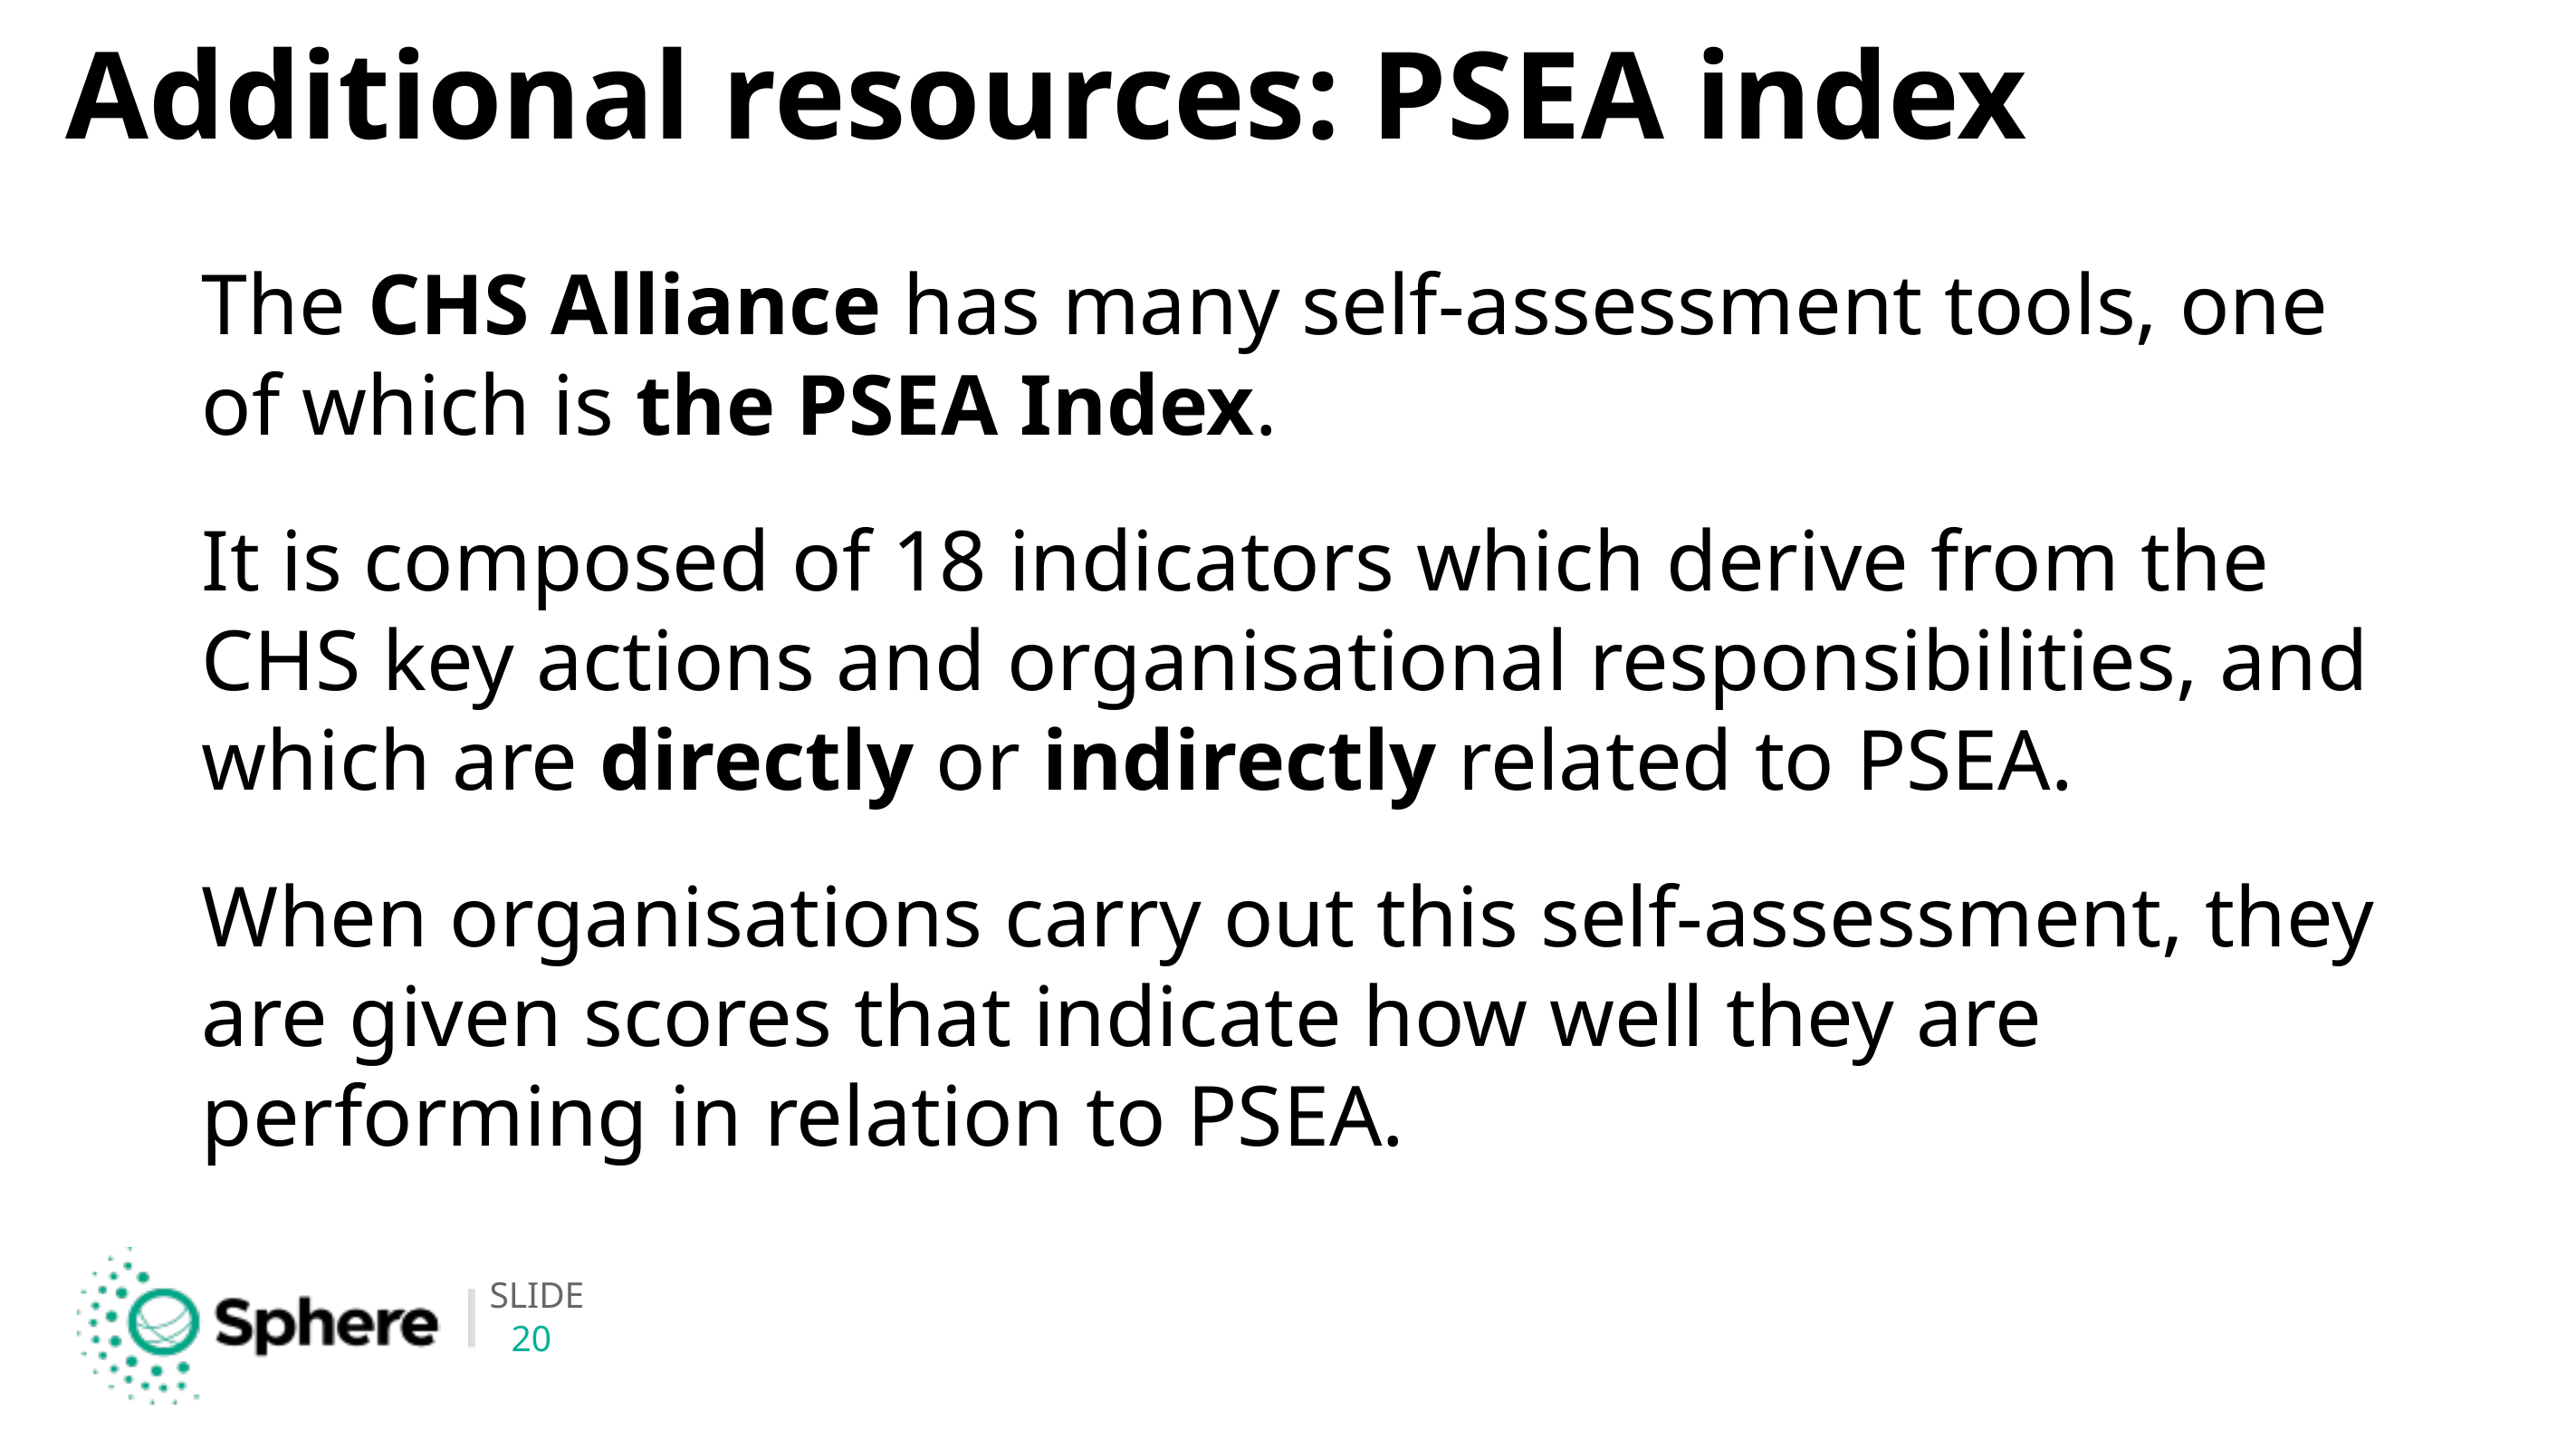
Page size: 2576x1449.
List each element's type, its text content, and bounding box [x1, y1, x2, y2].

picture [468, 1289, 479, 1349]
picture [77, 1247, 441, 1407]
list The CHS Alliance has many self-assessment tools, one of which is the PSEA Index. It is composed of 18 indicators which derive from the CHS key actions and organisational responsibilities, and which are directly or indirectly related to PSEA. When organisations carry out this self-assessment, they are given scores that indicate how well they are performing in relation to PSEA. [194, 244, 2391, 1233]
title Additional resources: PSEA index [57, 10, 2131, 179]
slide_number 20 [503, 1308, 563, 1367]
